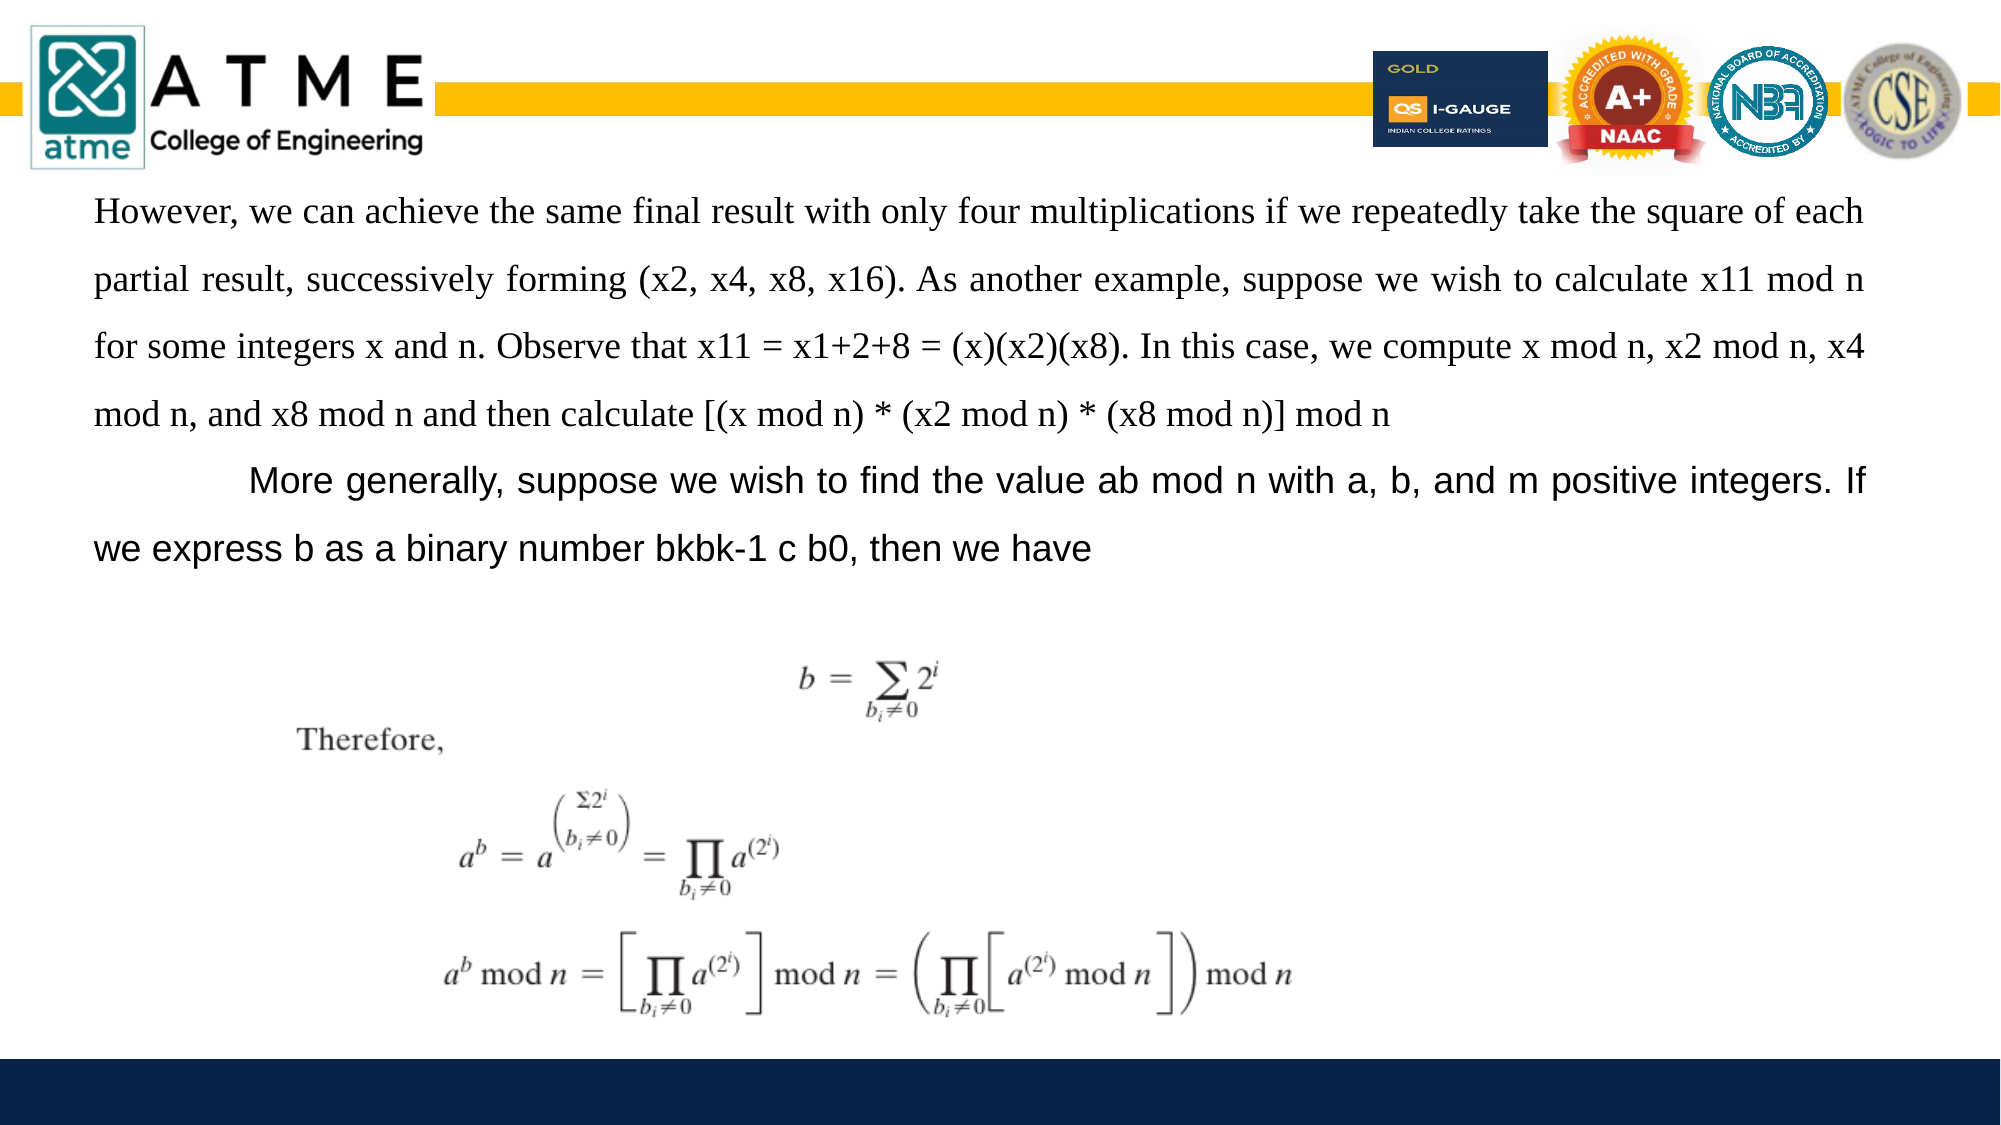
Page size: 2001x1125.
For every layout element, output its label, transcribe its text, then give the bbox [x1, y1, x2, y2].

picture [22, 15, 435, 178]
text_box However, we can achieve the same final result with only four multiplications if we repeatedly take the square of each partial result, successively forming (x2, x4, x8, x16). As another example, suppose we wish to calculate x11 mod n for some integers x and n. Observe that x11 = x1+2+8 = (x)(x2)(x8). In this case, we compute x mod n, x2 mod n, x4 mod n, and x8 mod n and then calculate [(x mod n) * (x2 mod n) * (x8 mod n)] mod n More generally, suppose we wish to find the value ab mod n with a, b, and m positive integers. If we express b as a binary number bkbk-1 c b0, then we have [78, 156, 1882, 577]
picture [1840, 26, 1968, 176]
picture [0, 1059, 2001, 1125]
picture [294, 632, 1348, 1034]
picture [1373, 20, 1828, 156]
